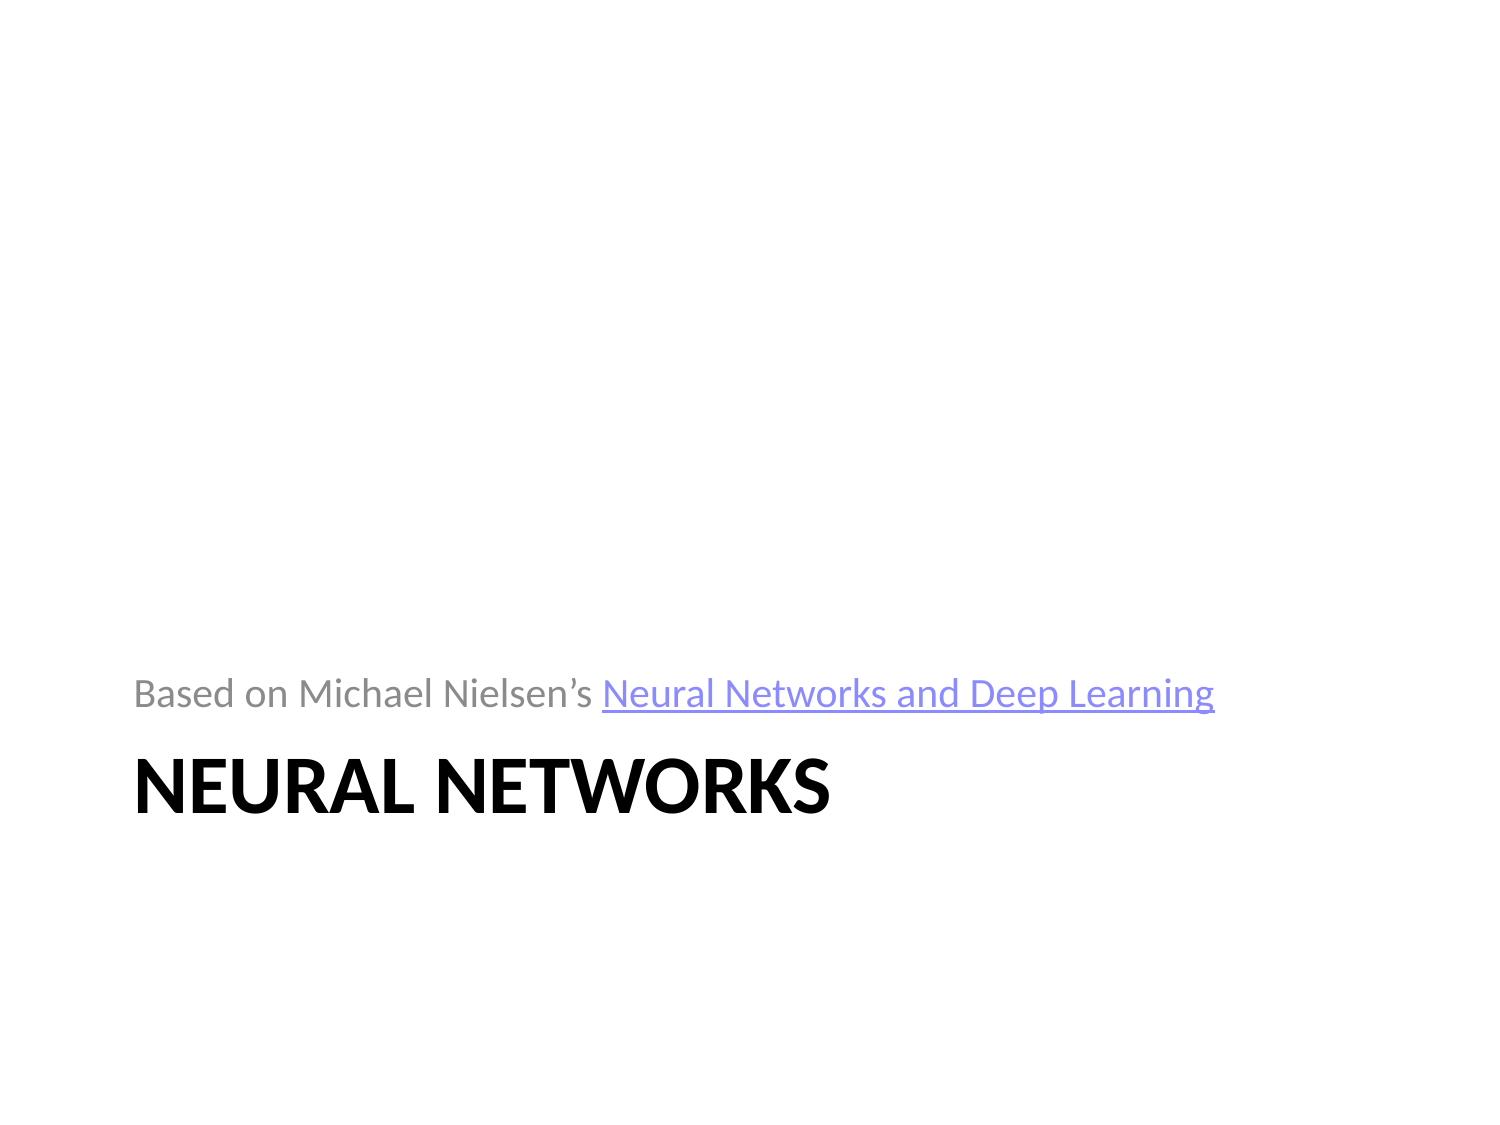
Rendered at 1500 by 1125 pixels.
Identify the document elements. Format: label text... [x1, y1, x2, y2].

list Based on Michael Nielsen’s Neural Networks and Deep Learning [118, 476, 1394, 723]
title Neural Networks [118, 723, 1394, 947]
